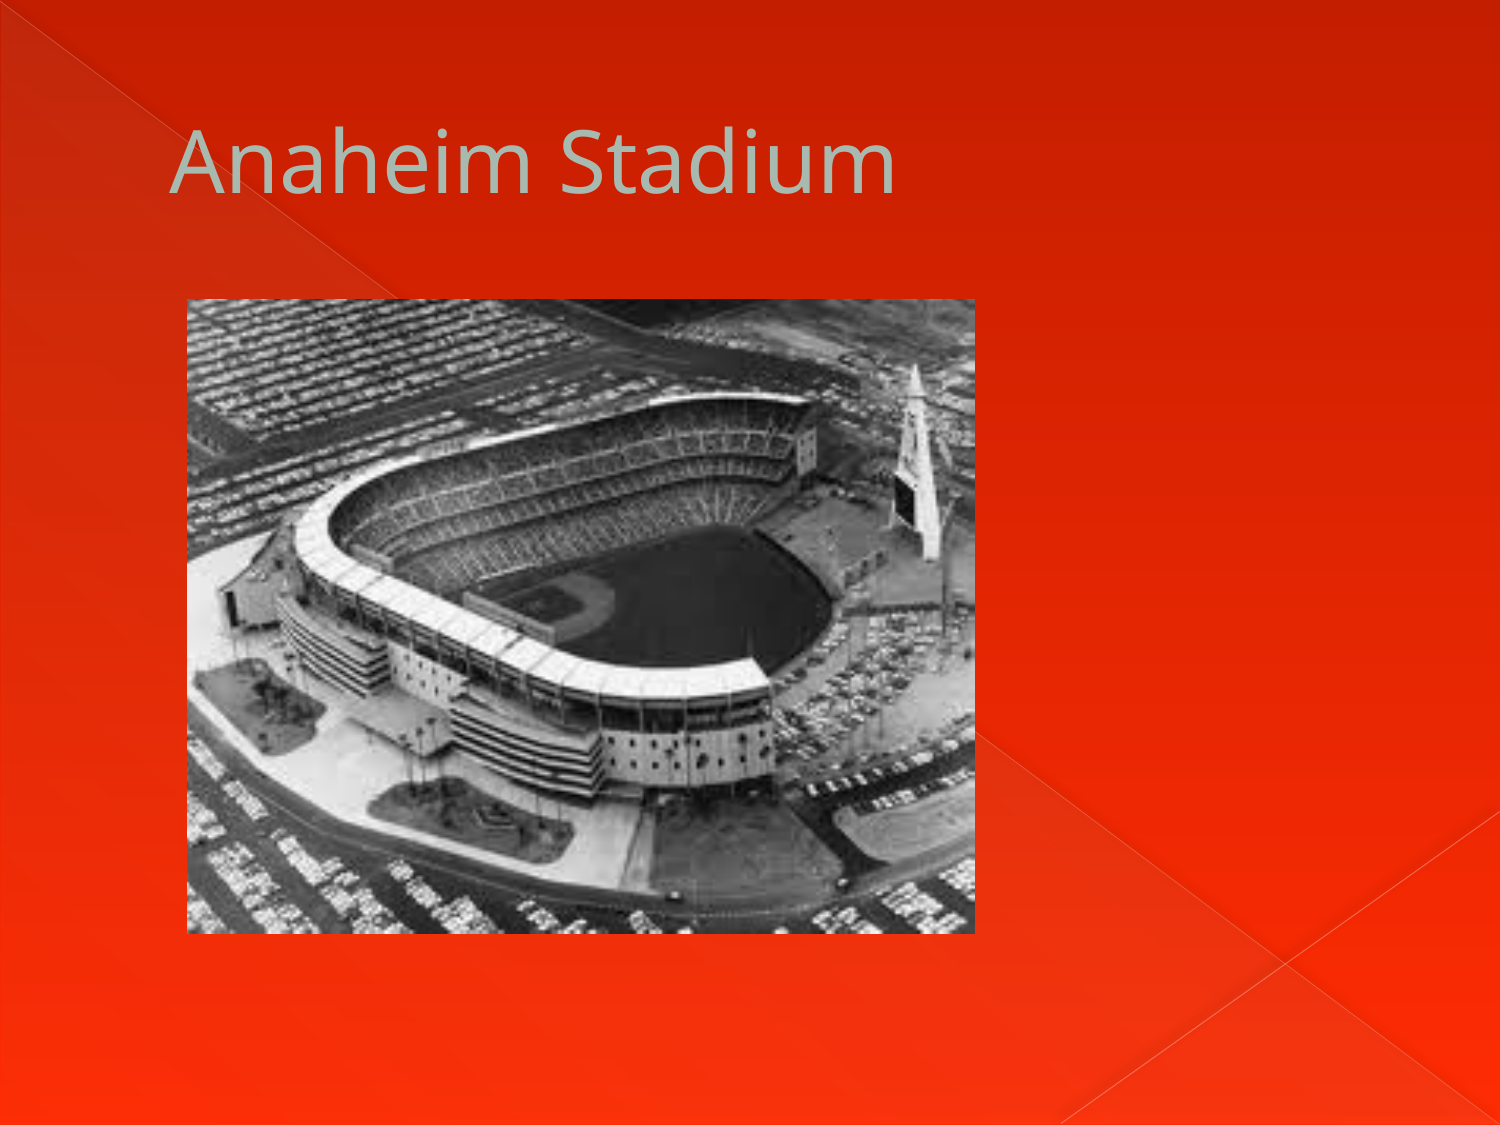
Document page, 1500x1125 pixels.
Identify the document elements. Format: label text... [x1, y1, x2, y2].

title Anaheim Stadium [75, 43, 1425, 274]
picture [187, 299, 976, 934]
